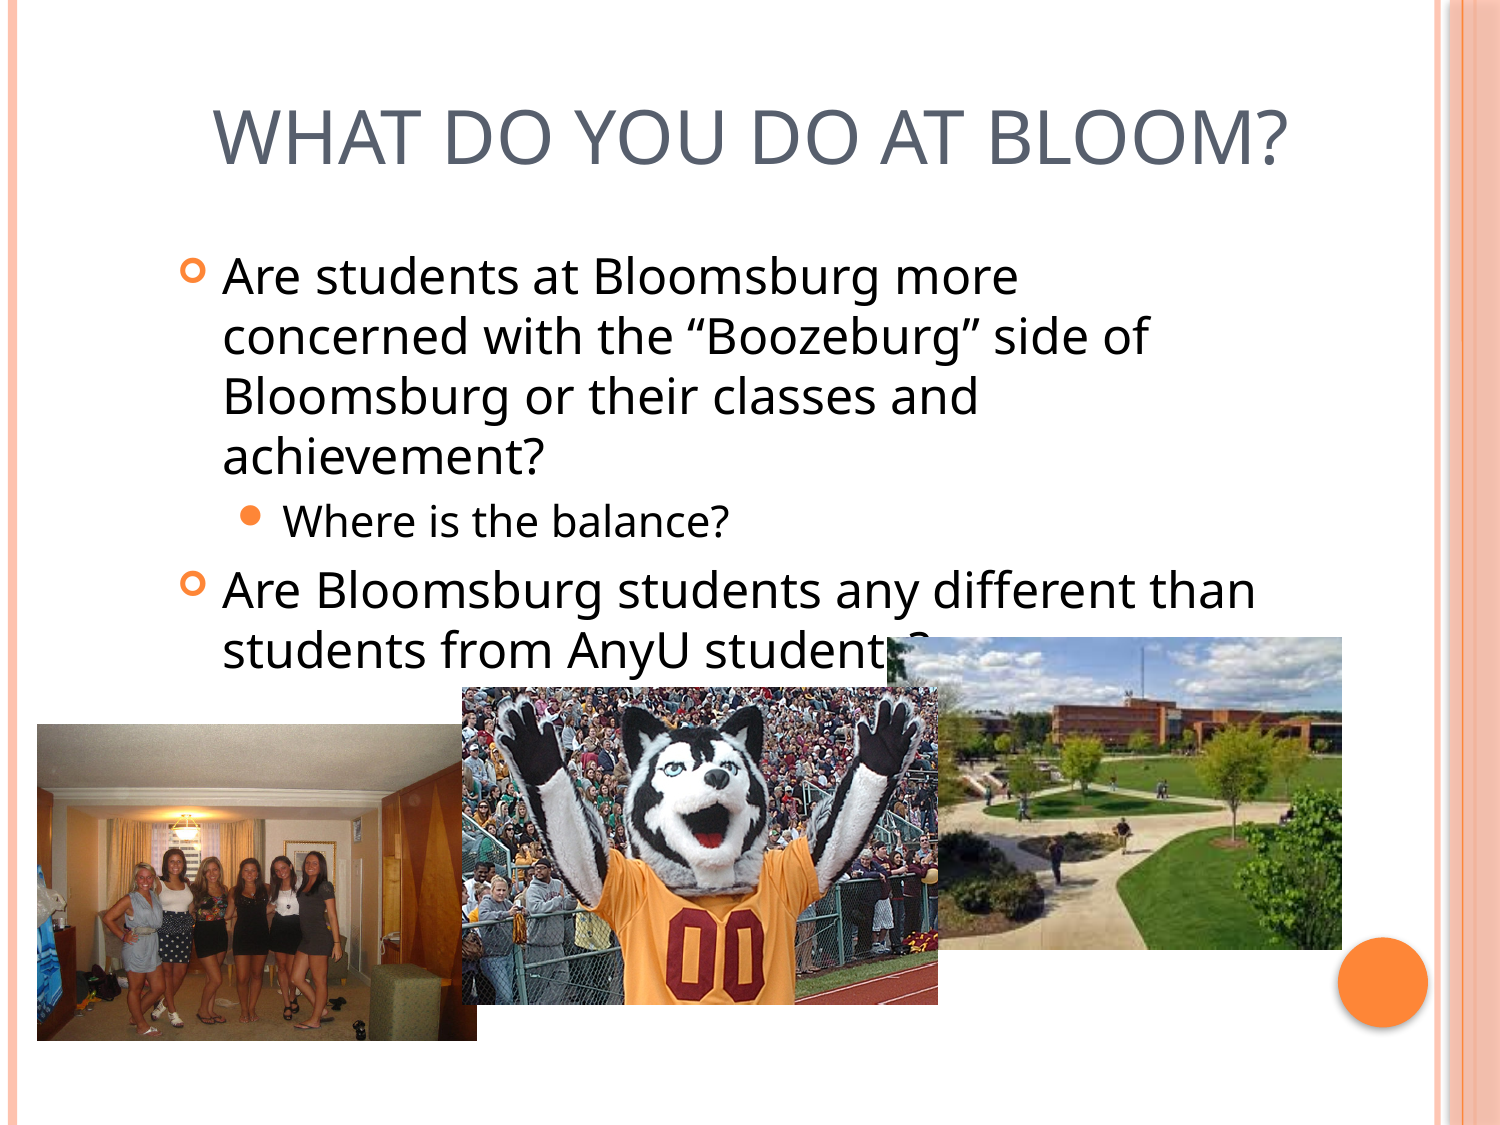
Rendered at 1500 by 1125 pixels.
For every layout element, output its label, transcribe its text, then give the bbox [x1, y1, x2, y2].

title What do you do at Bloom? [174, 62, 1328, 188]
list Are students at Bloomsburg more concerned with the “Boozeburg” side of Bloomsburg or their classes and achievement? Where is the balance? Are Bloomsburg students any different than students from AnyU students? [162, 237, 1275, 721]
picture [36, 636, 1342, 1042]
